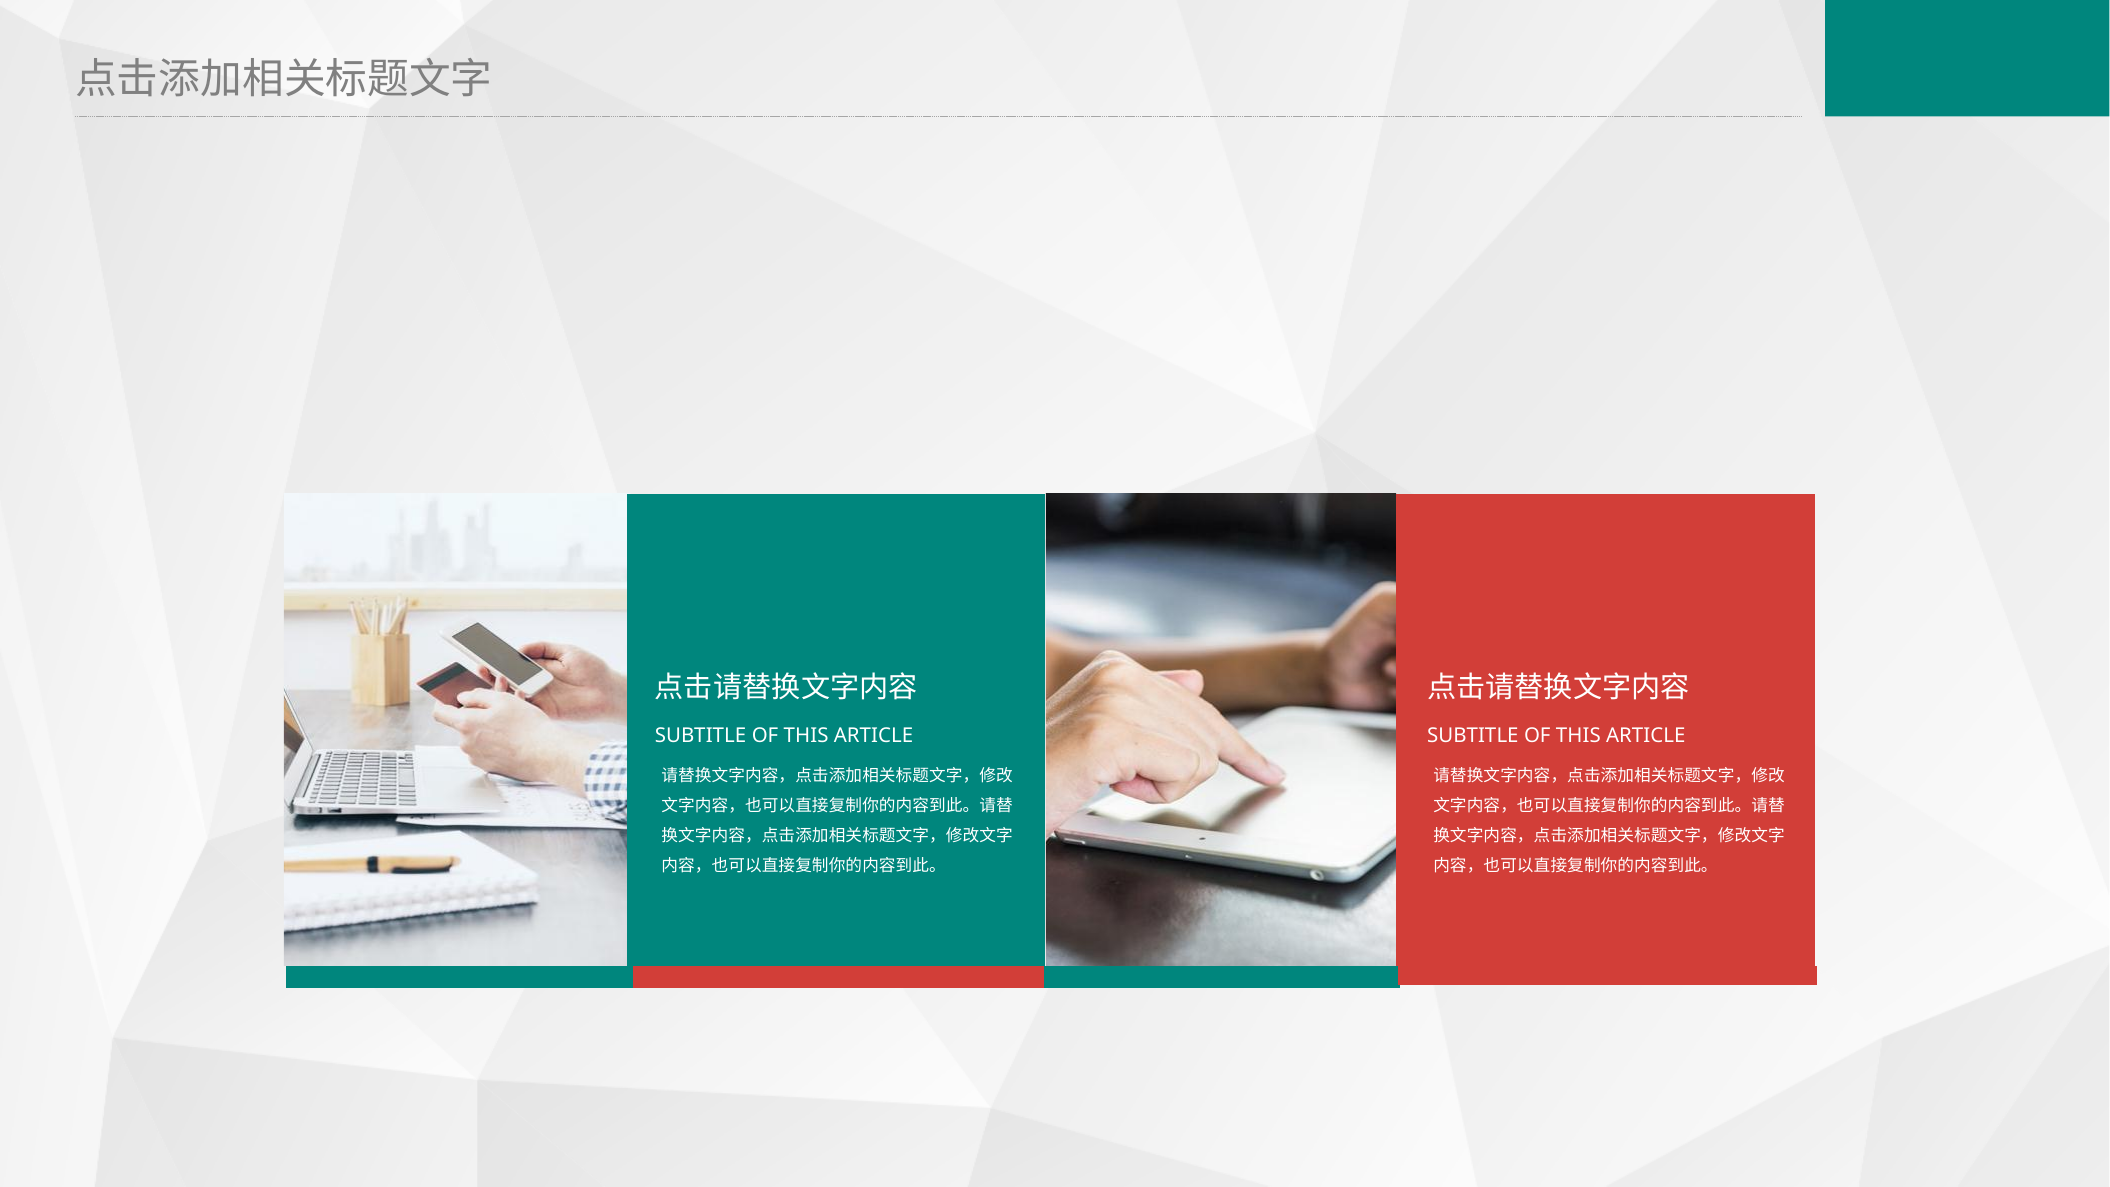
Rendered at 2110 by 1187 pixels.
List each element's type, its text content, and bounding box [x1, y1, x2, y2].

text_box [633, 966, 1044, 988]
text_box 点击请替换文字内容 [1427, 662, 1709, 709]
text_box [283, 492, 632, 967]
text_box [1045, 492, 1397, 965]
text_box [1044, 965, 1400, 988]
text_box [1398, 965, 1818, 986]
text_box 请替换文字内容，点击添加相关标题文字，修改文字内容，也可以直接复制你的内容到此。请替换文字内容，点击添加相关标题文字，修改文字内容，也可以直接复制你的内容到此。 [1433, 754, 1791, 872]
text_box [1395, 494, 1815, 965]
text_box 点击添加相关标题文字 [59, 44, 563, 107]
text_box 点击请替换文字内容 [654, 662, 937, 709]
picture [0, 0, 2110, 1187]
text_box 请替换文字内容，点击添加相关标题文字，修改文字内容，也可以直接复制你的内容到此。请替换文字内容，点击添加相关标题文字，修改文字内容，也可以直接复制你的内容到此。 [661, 754, 1019, 872]
text_box [286, 965, 633, 988]
text_box [626, 494, 1046, 966]
text_box SUBTITLE OF THIS ARTICLE [654, 719, 1004, 749]
text_box SUBTITLE OF THIS ARTICLE [1427, 719, 1776, 749]
